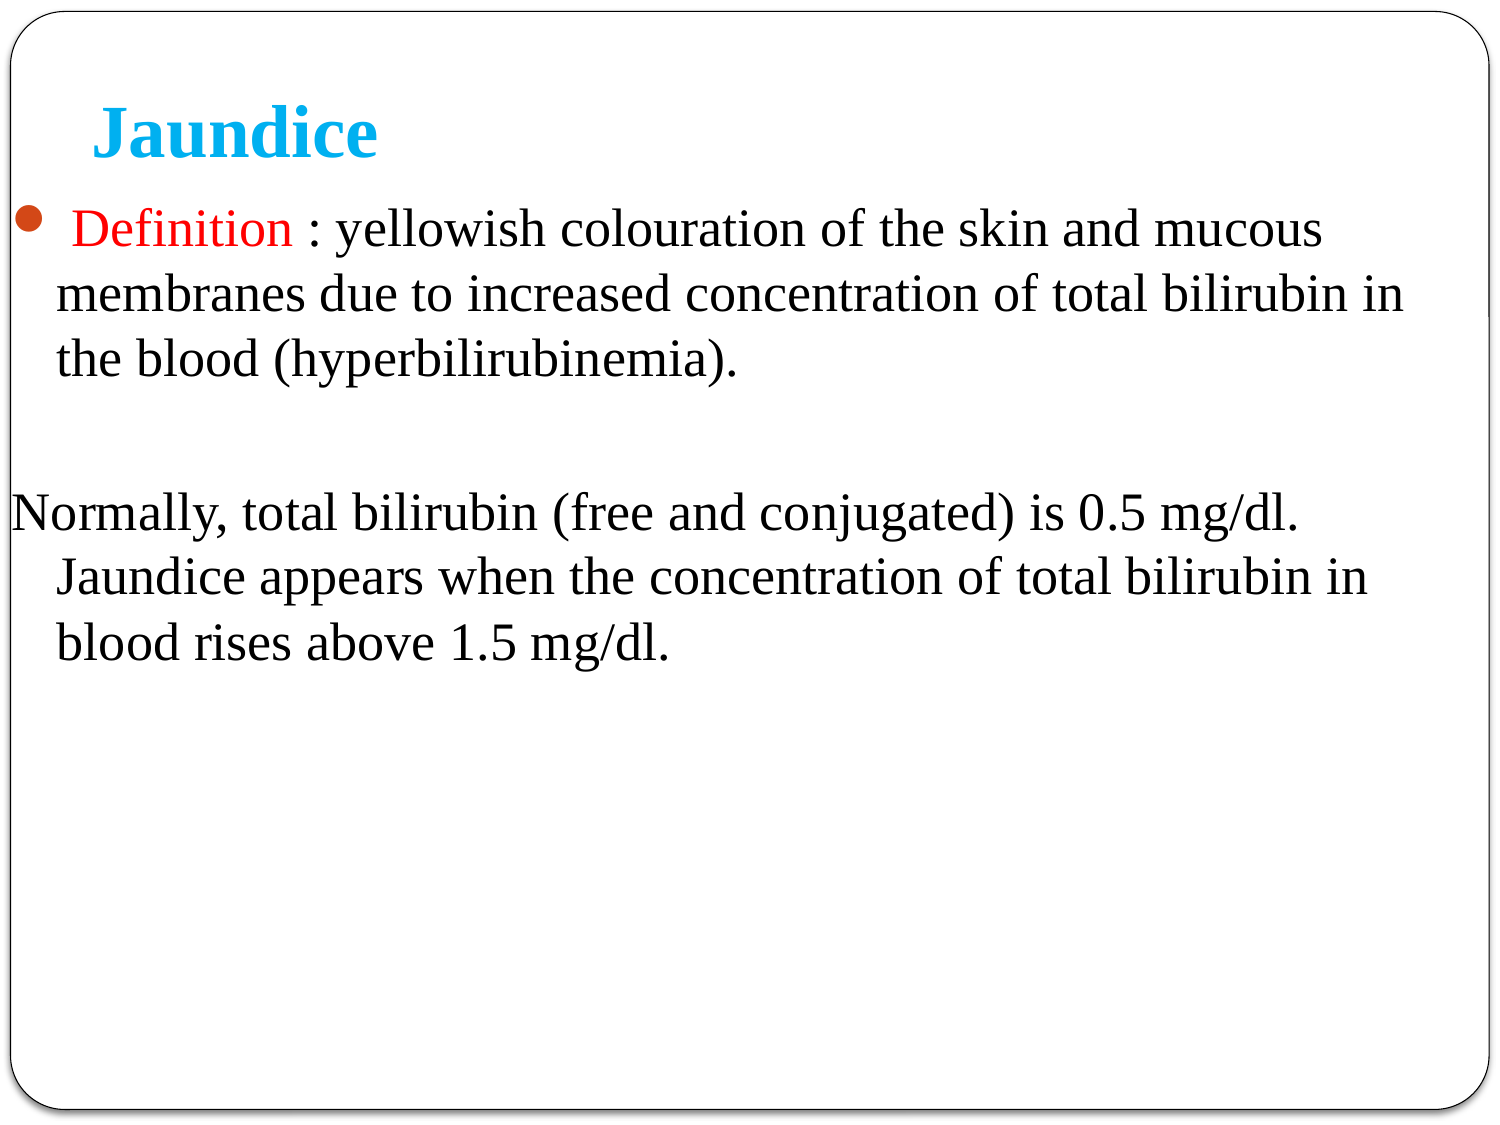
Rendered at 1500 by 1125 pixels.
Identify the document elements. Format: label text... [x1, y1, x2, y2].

list Definition : yellowish colouration of the skin and mucous membranes due to increased concentration of total bilirubin in the blood (hyperbilirubinemia). Normally, total bilirubin (free and conjugated) is 0.5 mg/dl. Jaundice appears when the concentration of total bilirubin in blood rises above 1.5 mg/dl. [0, 184, 1497, 1047]
title Jaundice [76, 0, 1427, 184]
